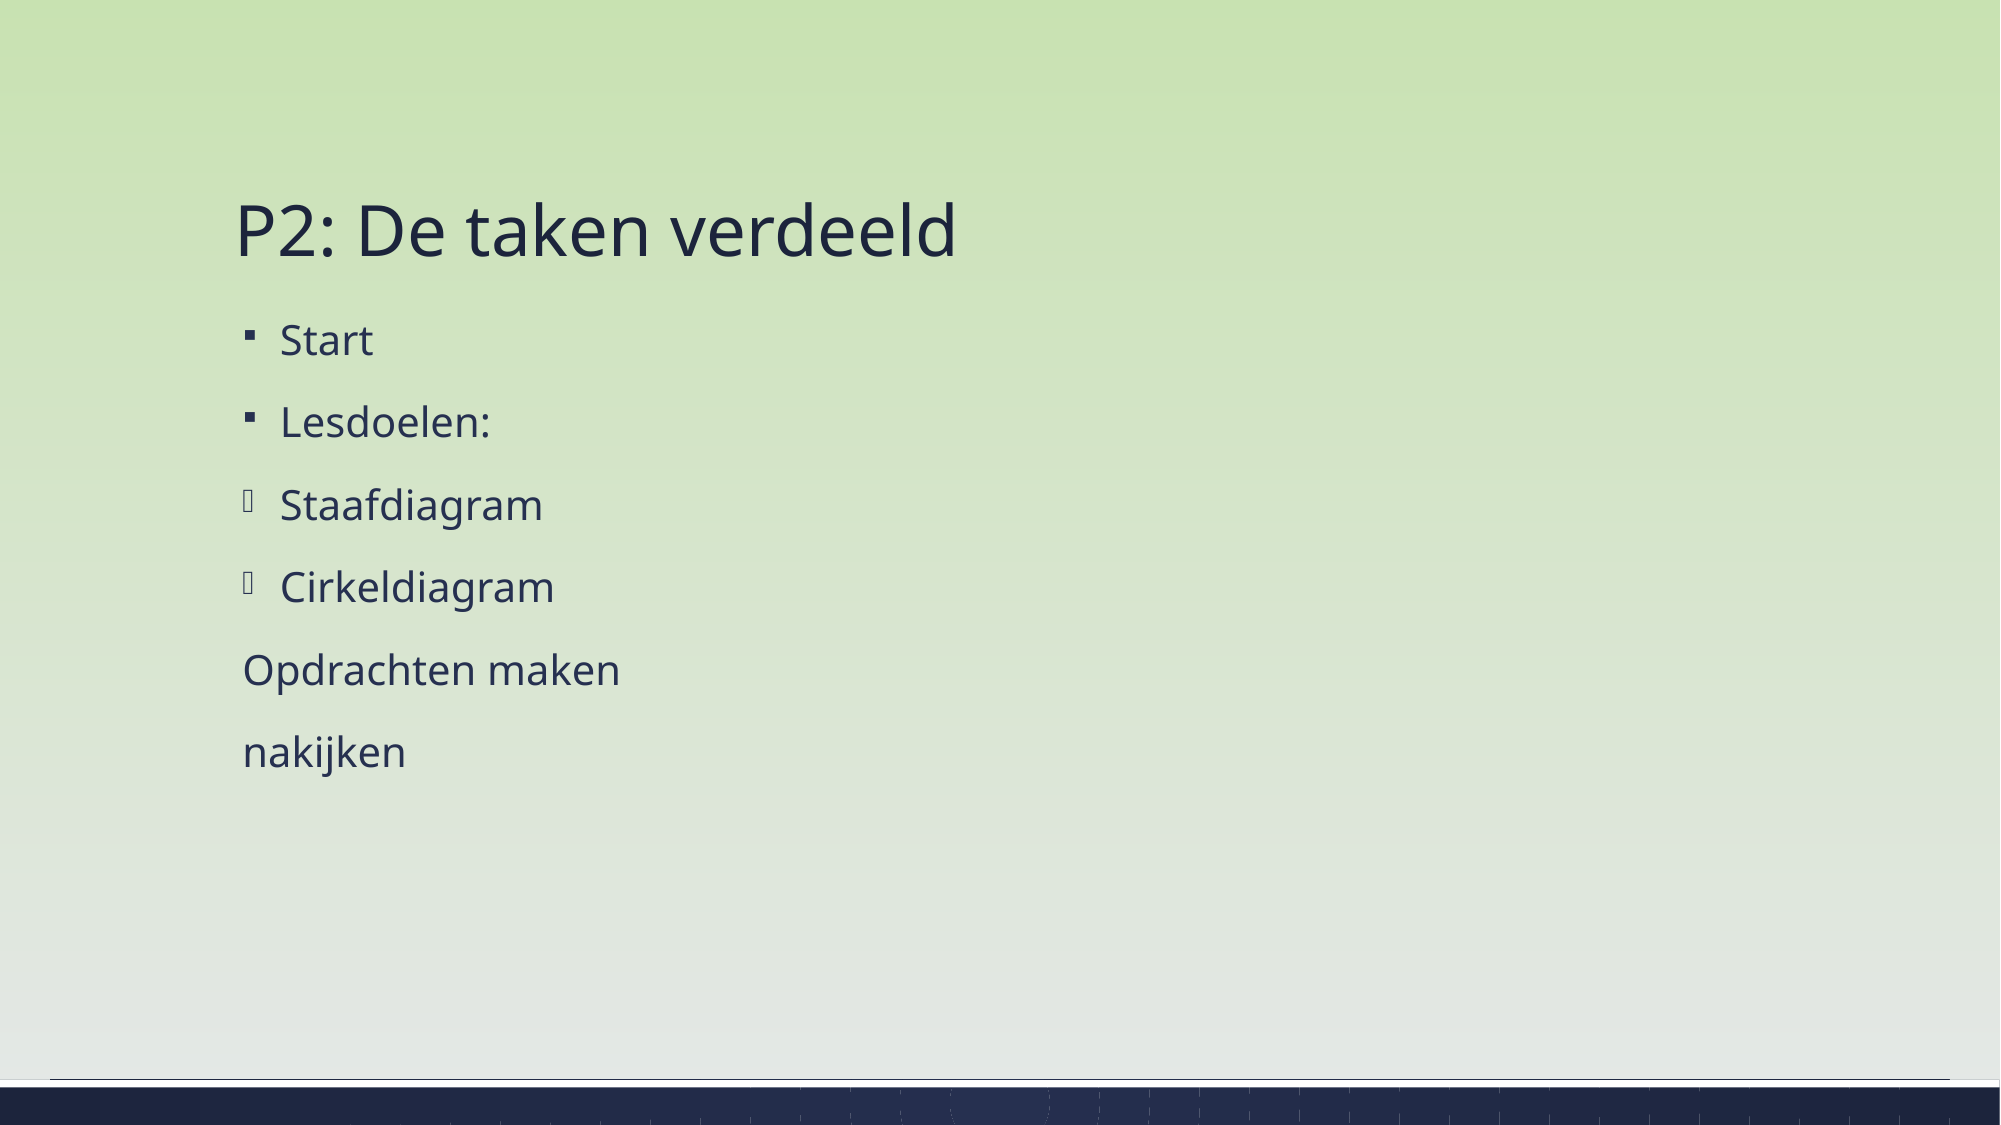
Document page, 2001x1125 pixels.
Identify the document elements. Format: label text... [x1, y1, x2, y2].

title P2: De taken verdeeld [219, 76, 1780, 279]
list Start Lesdoelen: Staafdiagram Cirkeldiagram Opdrachten maken nakijken [219, 311, 1780, 990]
